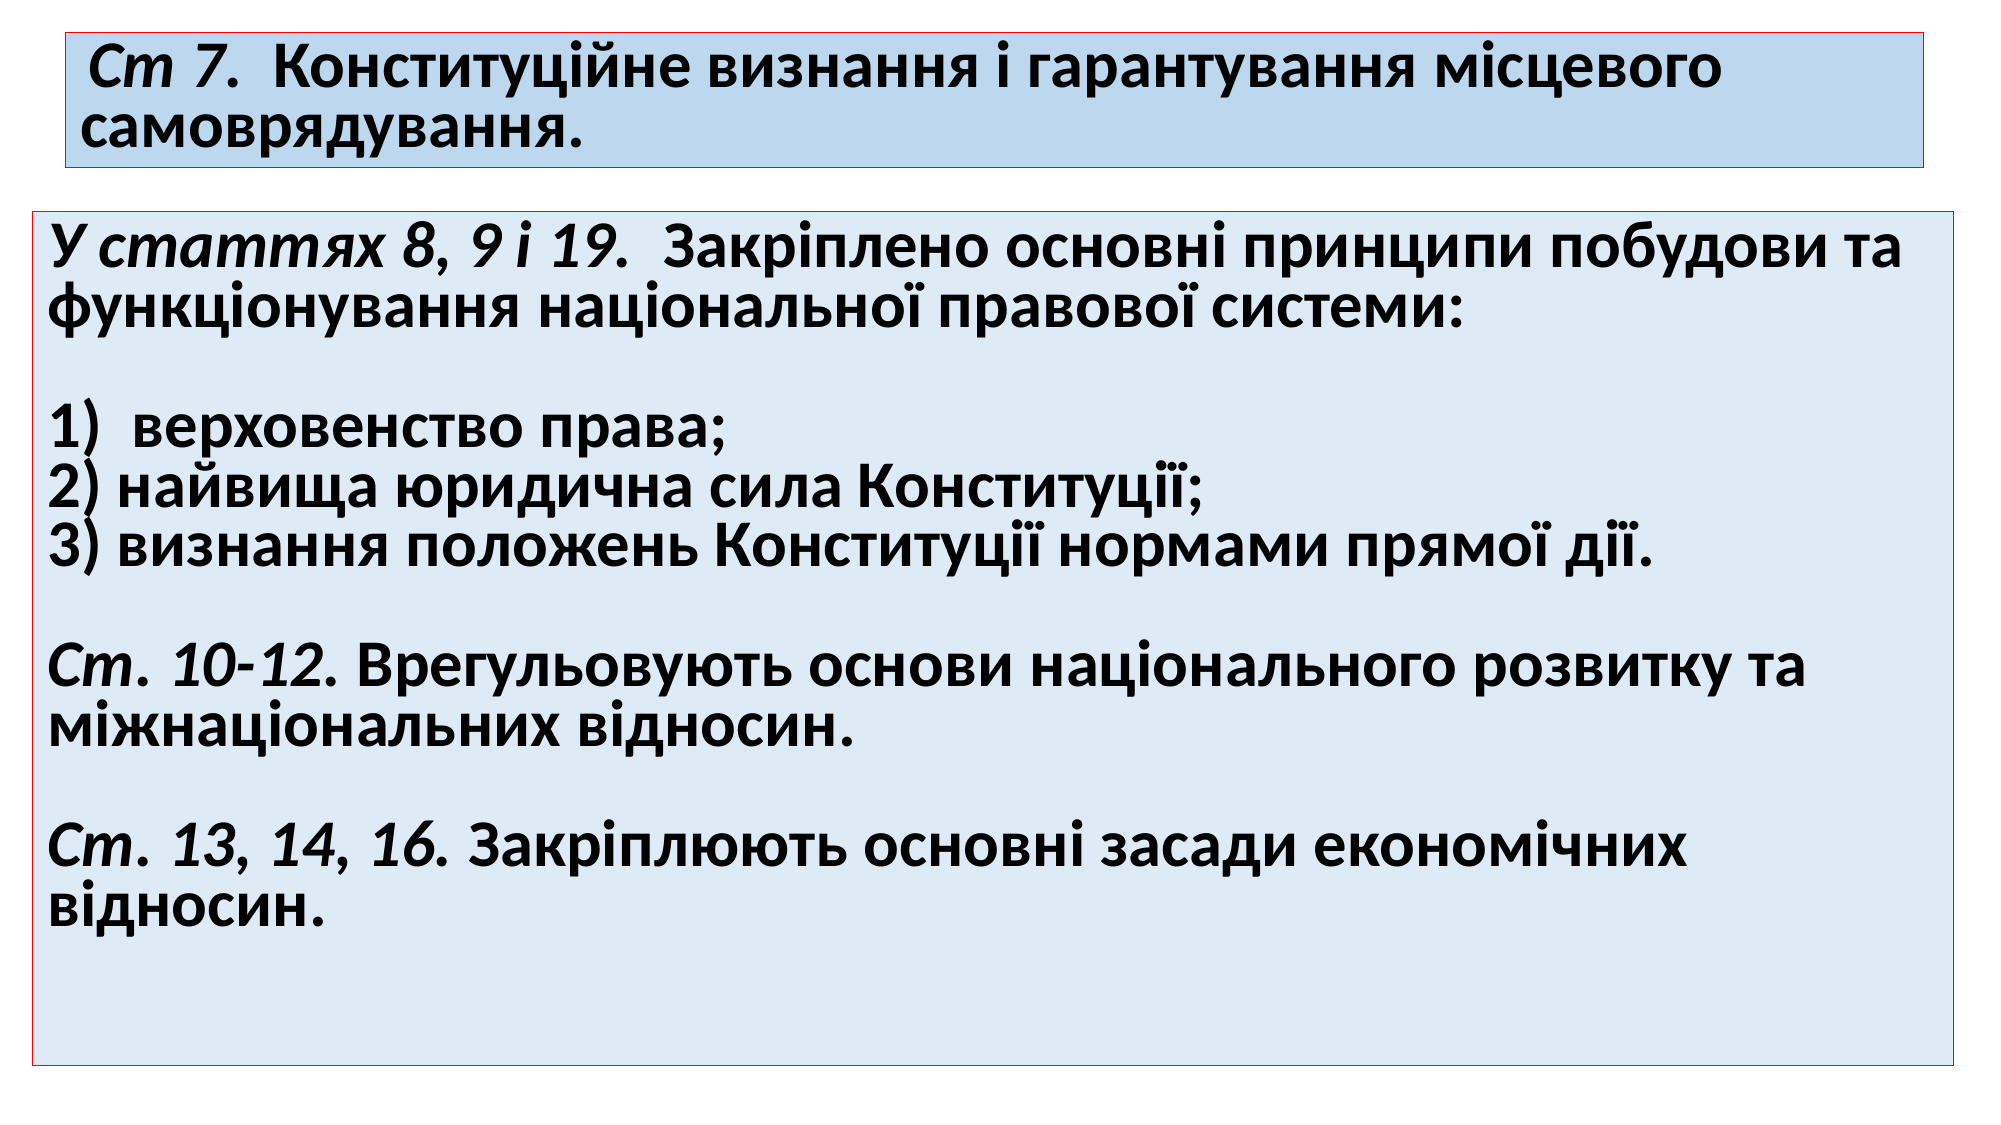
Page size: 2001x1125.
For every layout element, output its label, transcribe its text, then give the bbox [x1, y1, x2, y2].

text_box Ст 7. Конституційне визнання і гарантування місцевого самоврядування. [65, 32, 1924, 168]
text_box У статтях 8, 9 і 19. Закріплено основні принципи побудови та функціонування національної правової системи: верховенство права; 2) найвища юридична сила Конституції; 3) визнання положень Конституції нормами прямої дії. Ст. 10-12. Врегульовують основи національного розвитку та міжнаціональних відносин. Ст. 13, 14, 16. Закріплюють основні засади економічних відносин. [32, 211, 1954, 1066]
